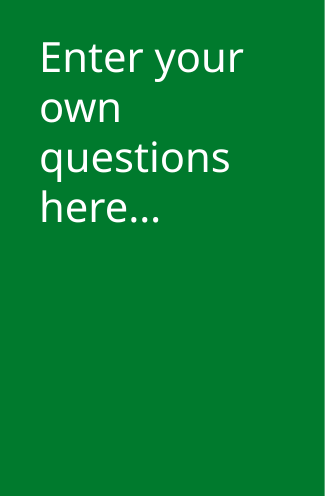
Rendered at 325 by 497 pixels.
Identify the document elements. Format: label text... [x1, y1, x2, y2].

text_box Enter your own questions here… [24, 23, 308, 238]
